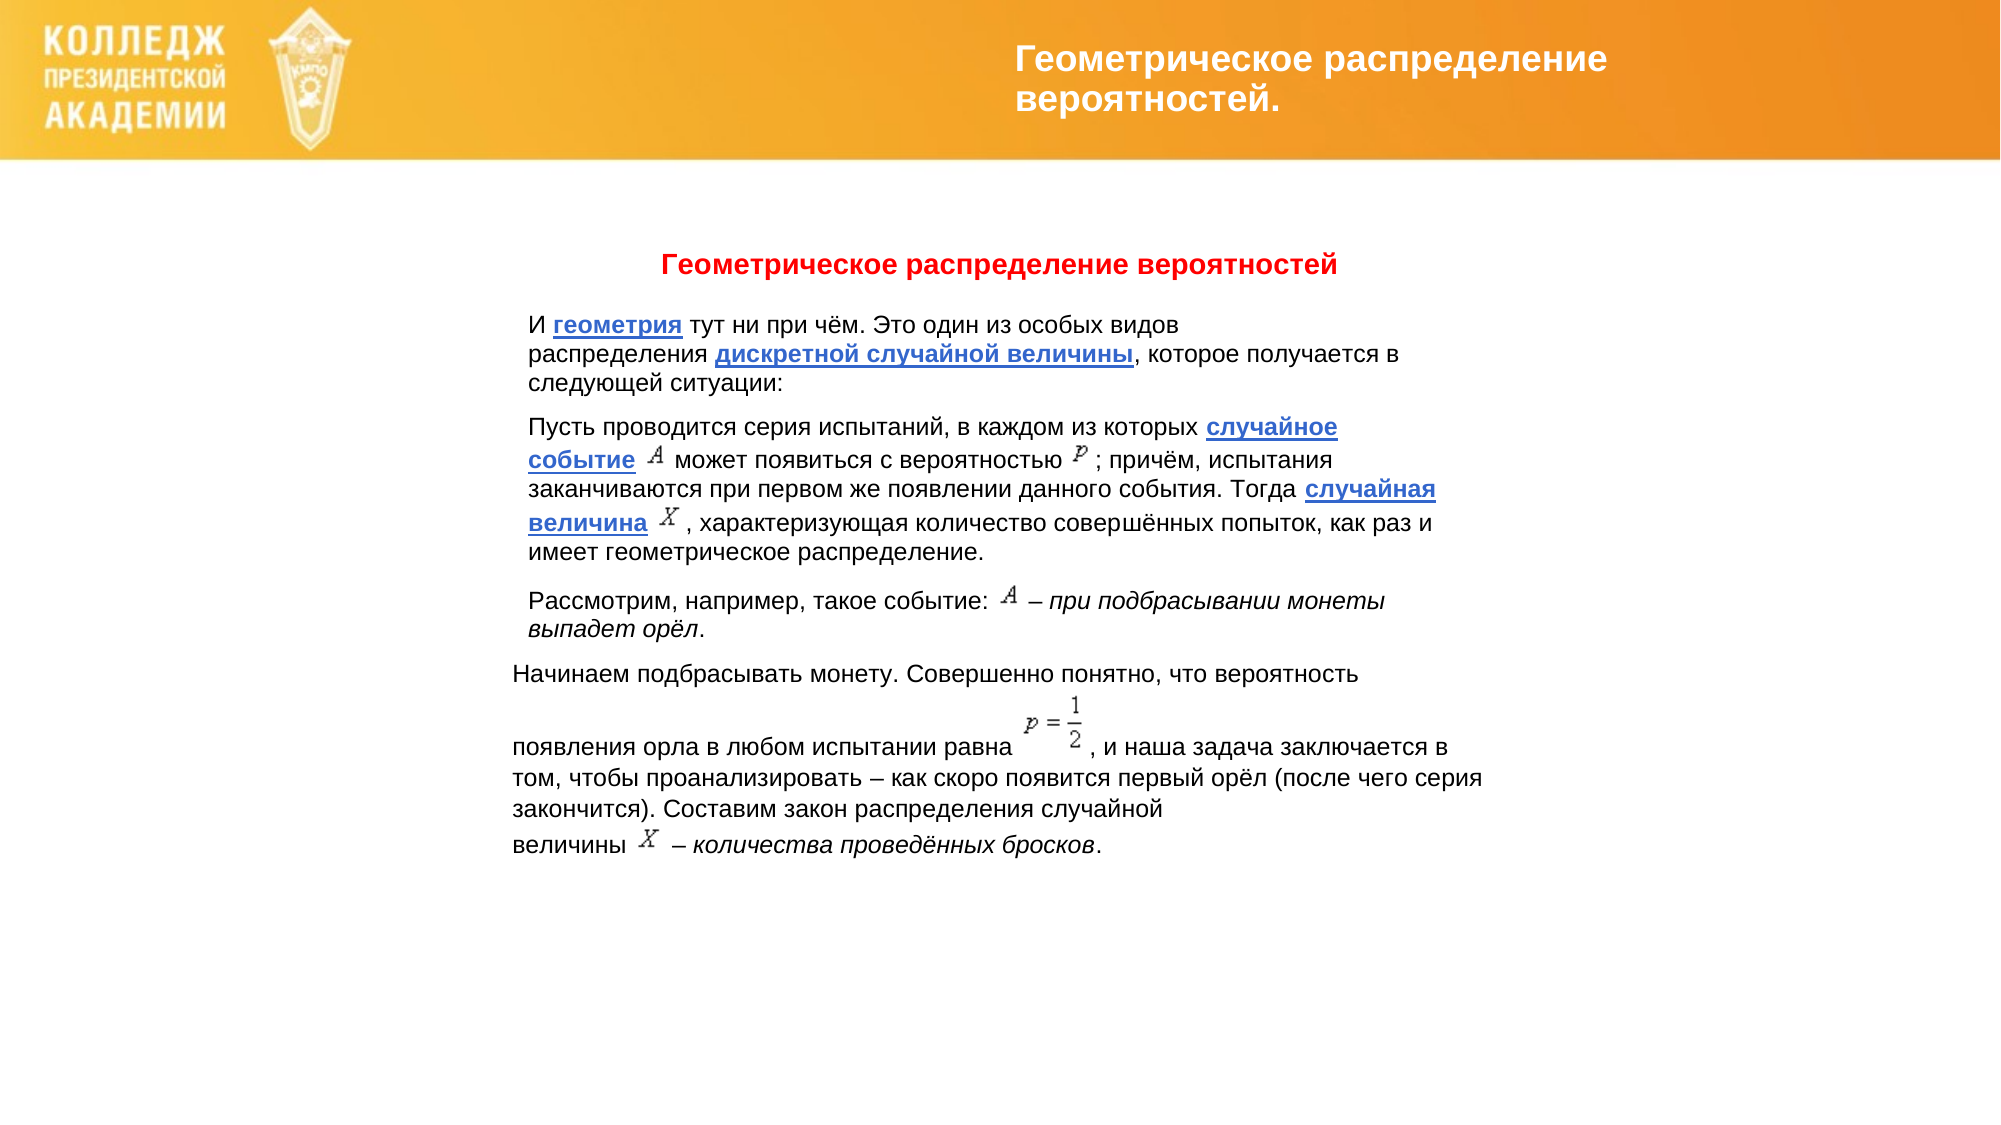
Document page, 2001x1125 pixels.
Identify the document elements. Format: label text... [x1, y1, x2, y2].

text_box Геометрическое распределение вероятностей. [999, 32, 1879, 129]
picture [0, 0, 2001, 1125]
